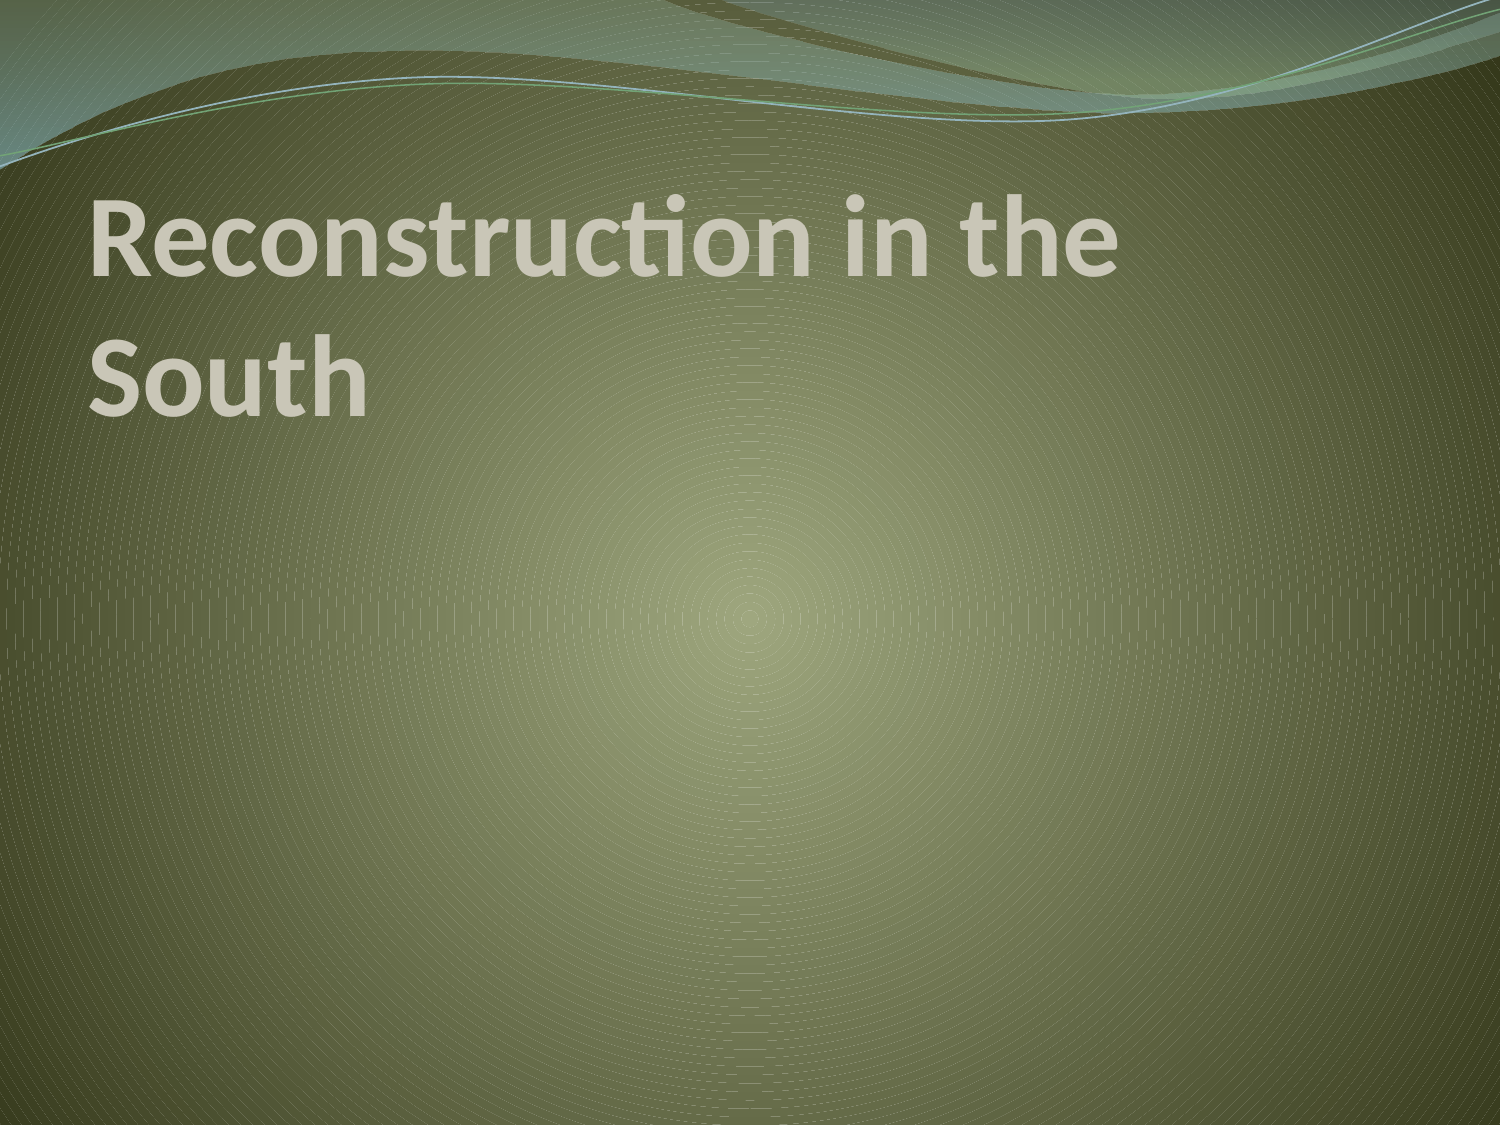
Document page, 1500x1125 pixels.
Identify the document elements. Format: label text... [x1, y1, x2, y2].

title Reconstruction in the South [86, 216, 1362, 440]
